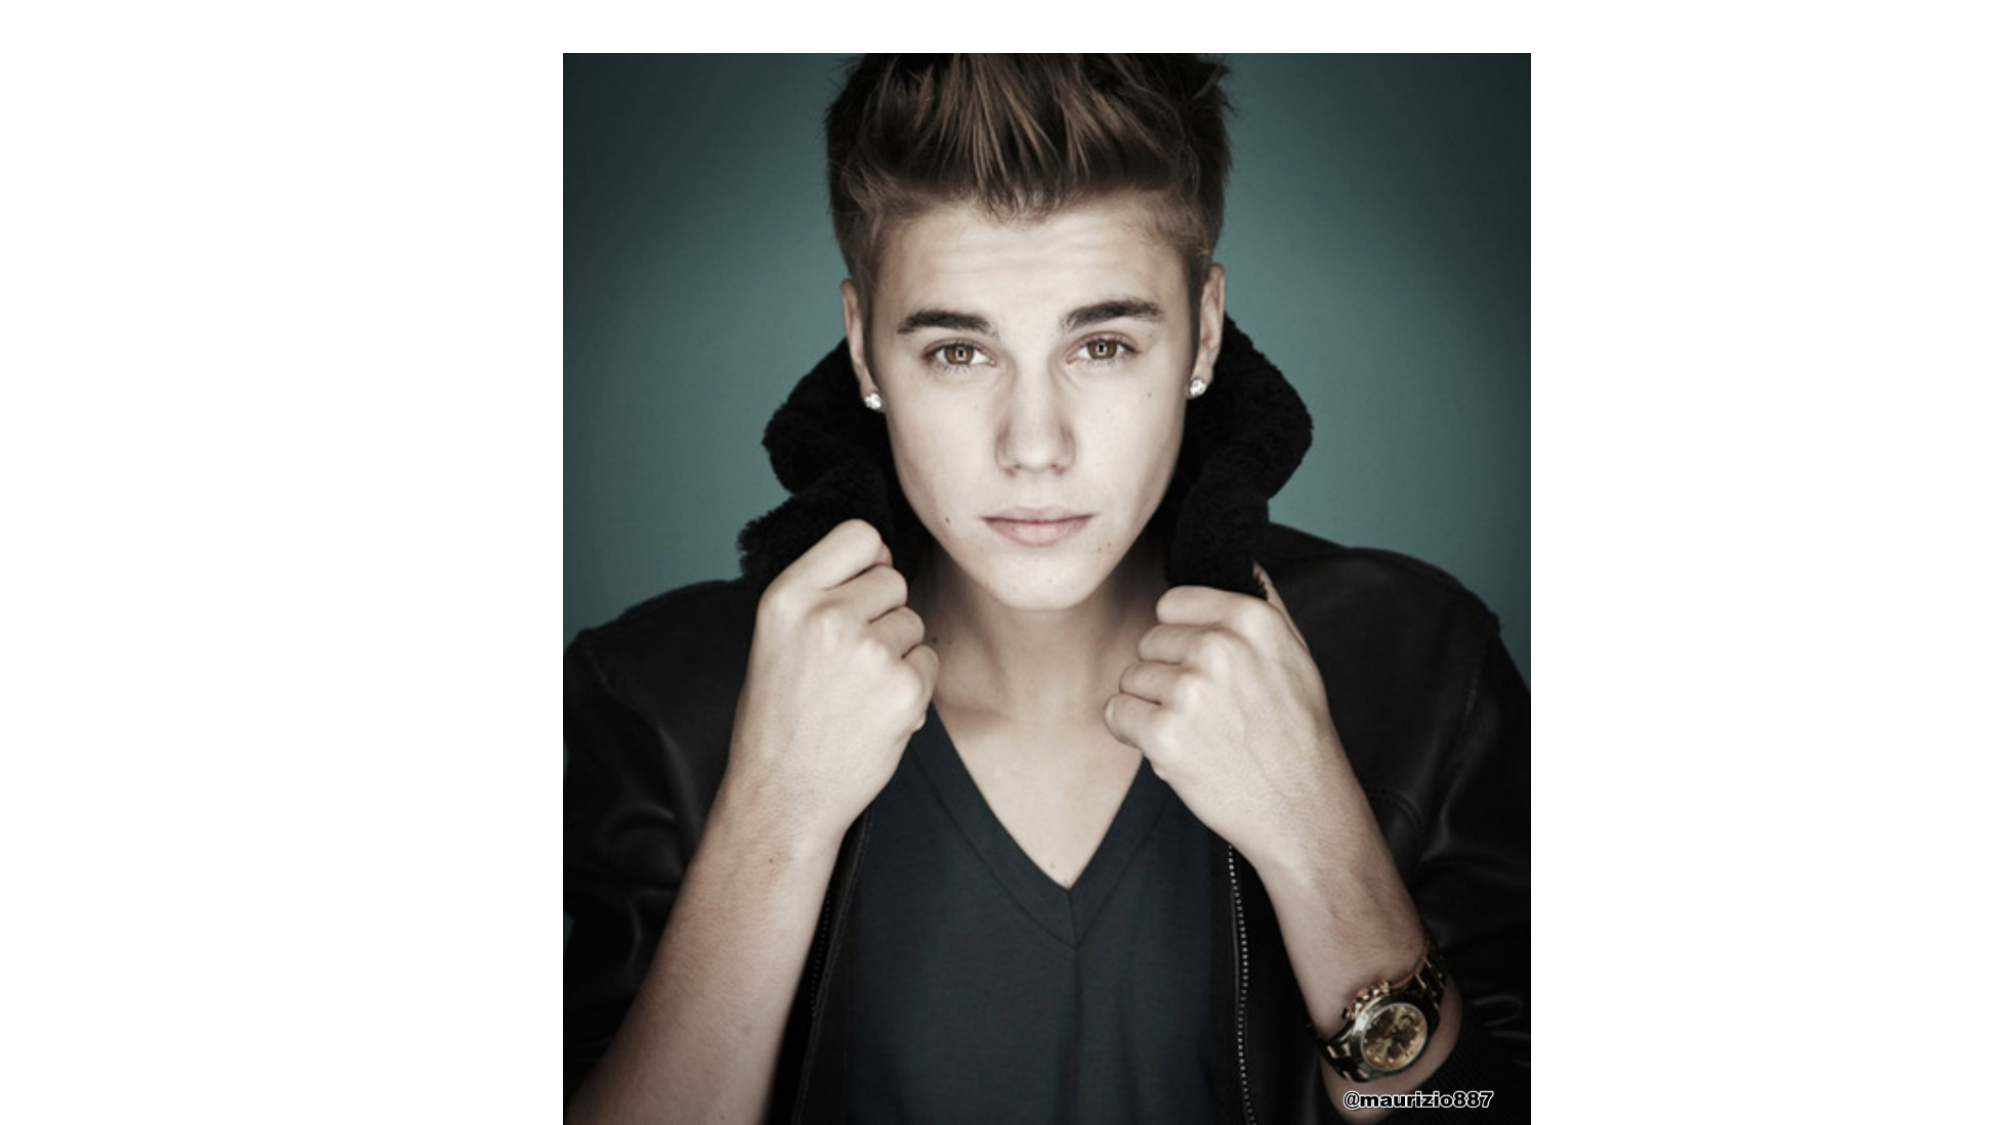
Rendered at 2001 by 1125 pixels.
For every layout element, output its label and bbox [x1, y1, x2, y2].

list [563, 53, 1531, 1125]
